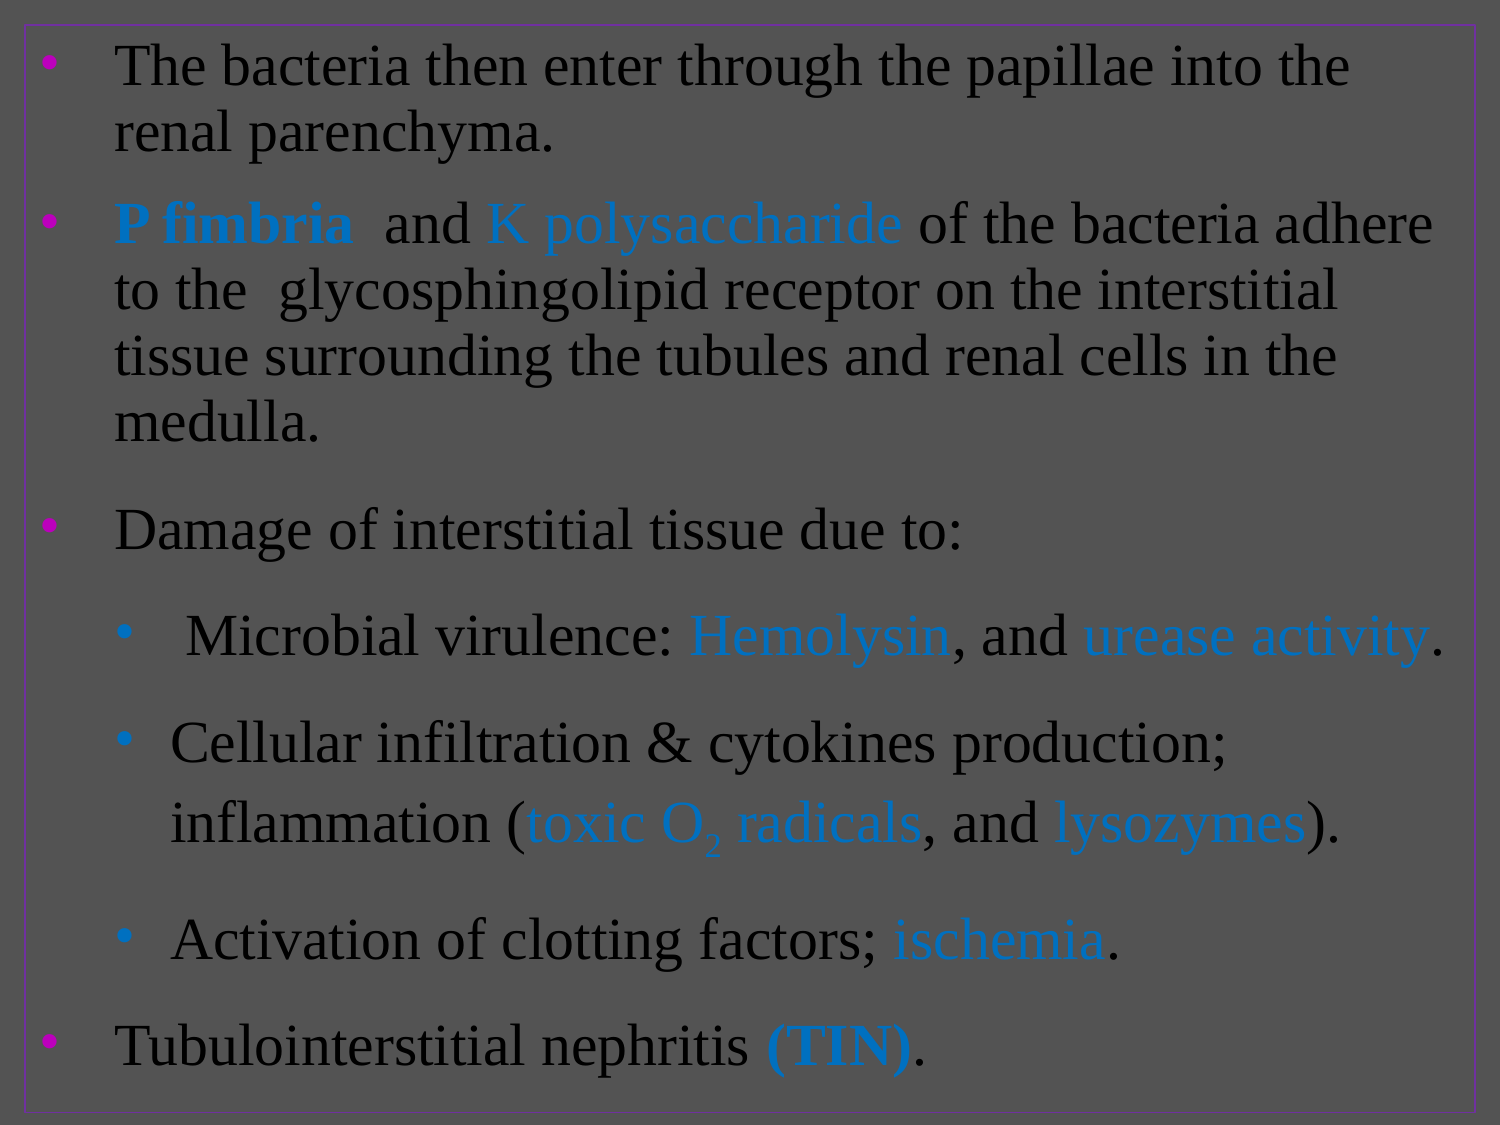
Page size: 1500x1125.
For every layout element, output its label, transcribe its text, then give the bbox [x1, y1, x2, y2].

subtitle The bacteria then enter through the papillae into the renal parenchyma. P fimbria and K polysaccharide of the bacteria adhere to the glycosphingolipid receptor on the interstitial tissue surrounding the tubules and renal cells in the medulla. Damage of interstitial tissue due to: Microbial virulence: Hemolysin, and urease activity. Cellular infiltration & cytokines production; inflammation (toxic O2 radicals, and lysozymes). Activation of clotting factors; ischemia. Tubulointerstitial nephritis (TIN). [24, 24, 1475, 1113]
